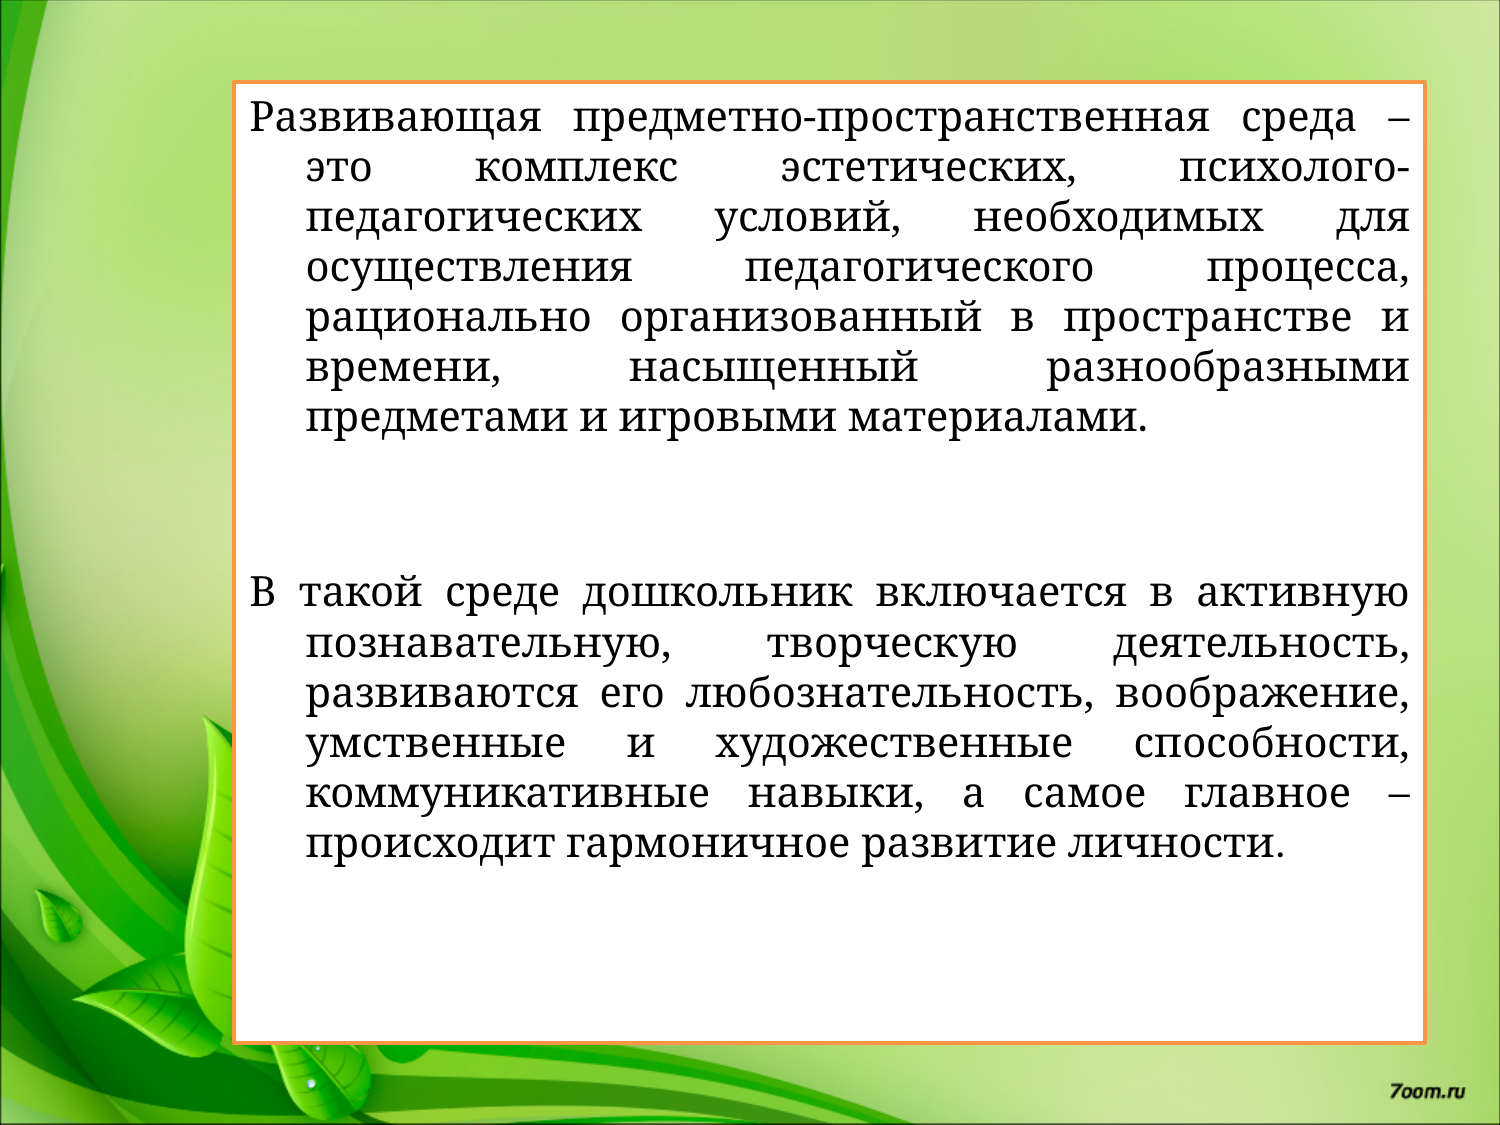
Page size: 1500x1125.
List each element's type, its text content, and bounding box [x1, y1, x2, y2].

picture [0, 0, 1500, 1125]
list Развивающая предметно-пространственная среда – это комплекс эстетических, психолого-педагогических условий, необходимых для осуществления педагогического процесса, рационально организованный в пространстве и времени, насыщенный разнообразными предметами и игровыми материалами. В такой среде дошкольник включается в активную познавательную, творческую деятельность, развиваются его любознательность, воображение, умственные и художественные способности, коммуникативные навыки, а самое главное – происходит гармоничное развитие личности. [232, 80, 1427, 1045]
